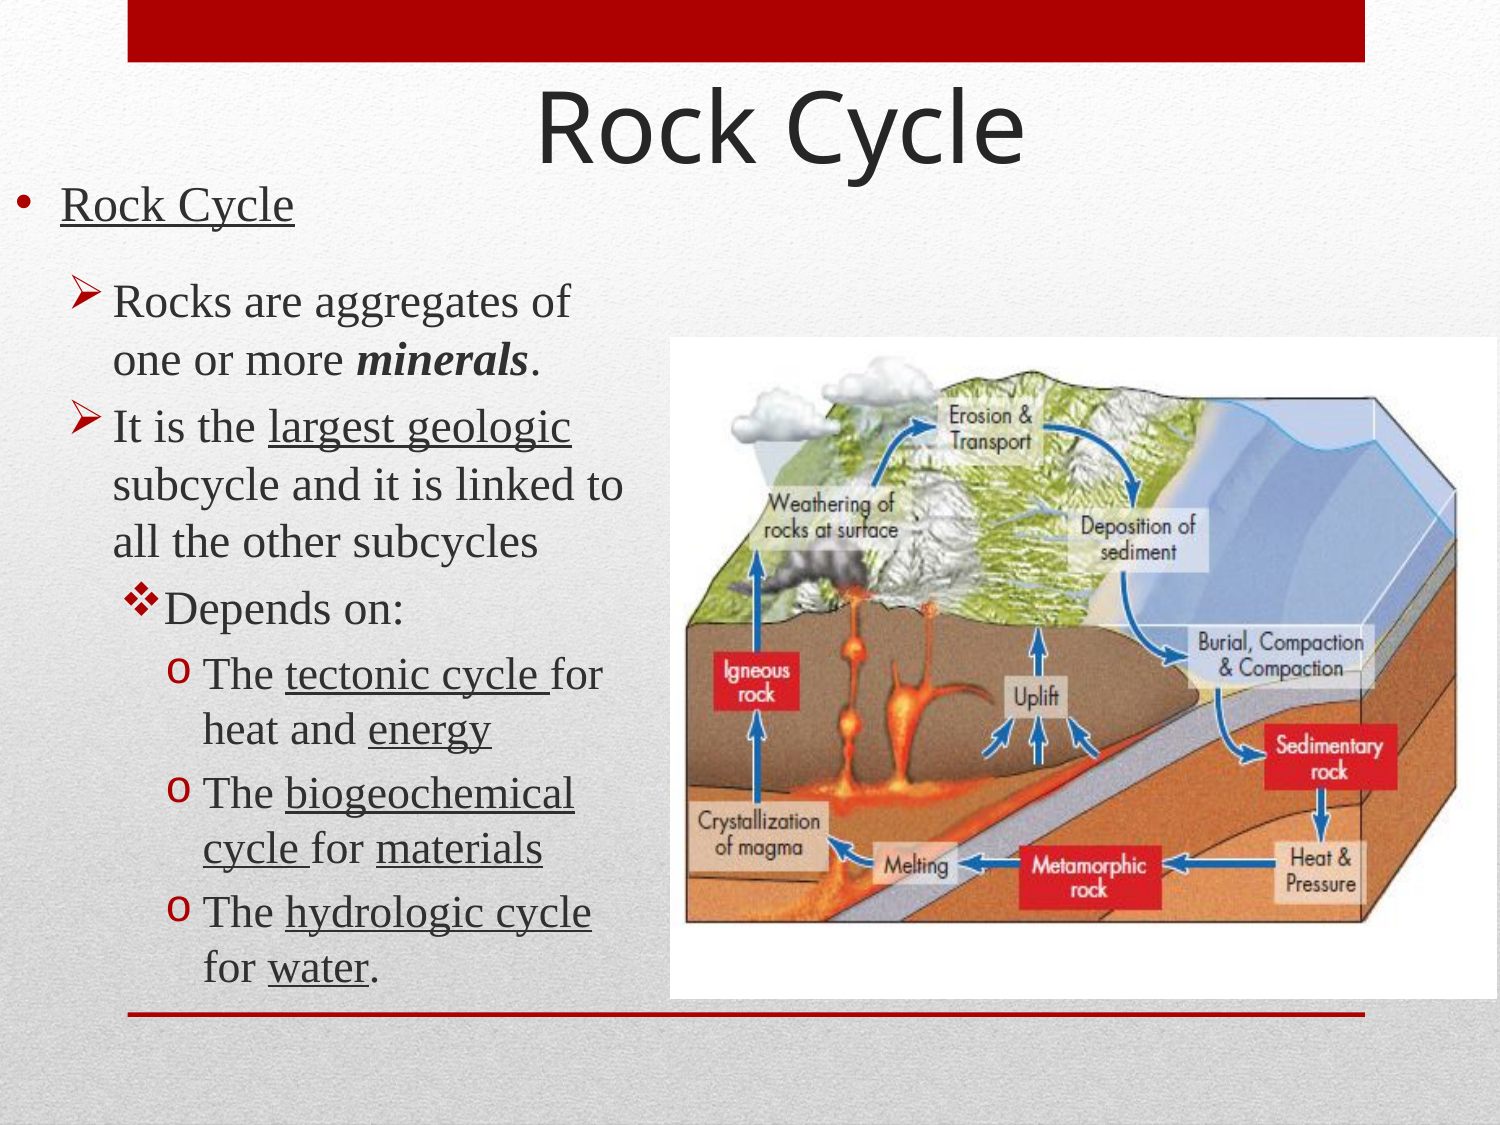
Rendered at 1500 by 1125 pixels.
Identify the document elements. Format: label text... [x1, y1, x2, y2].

picture [669, 336, 1497, 1000]
title Rock Cycle [62, 3, 1500, 191]
list Rock Cycle Rocks are aggregates of one or more minerals. It is the largest geologic subcycle and it is linked to all the other subcycles Depends on: The tectonic cycle for heat and energy The biogeochemical cycle for materials The hydrologic cycle for water. [0, 162, 663, 1000]
